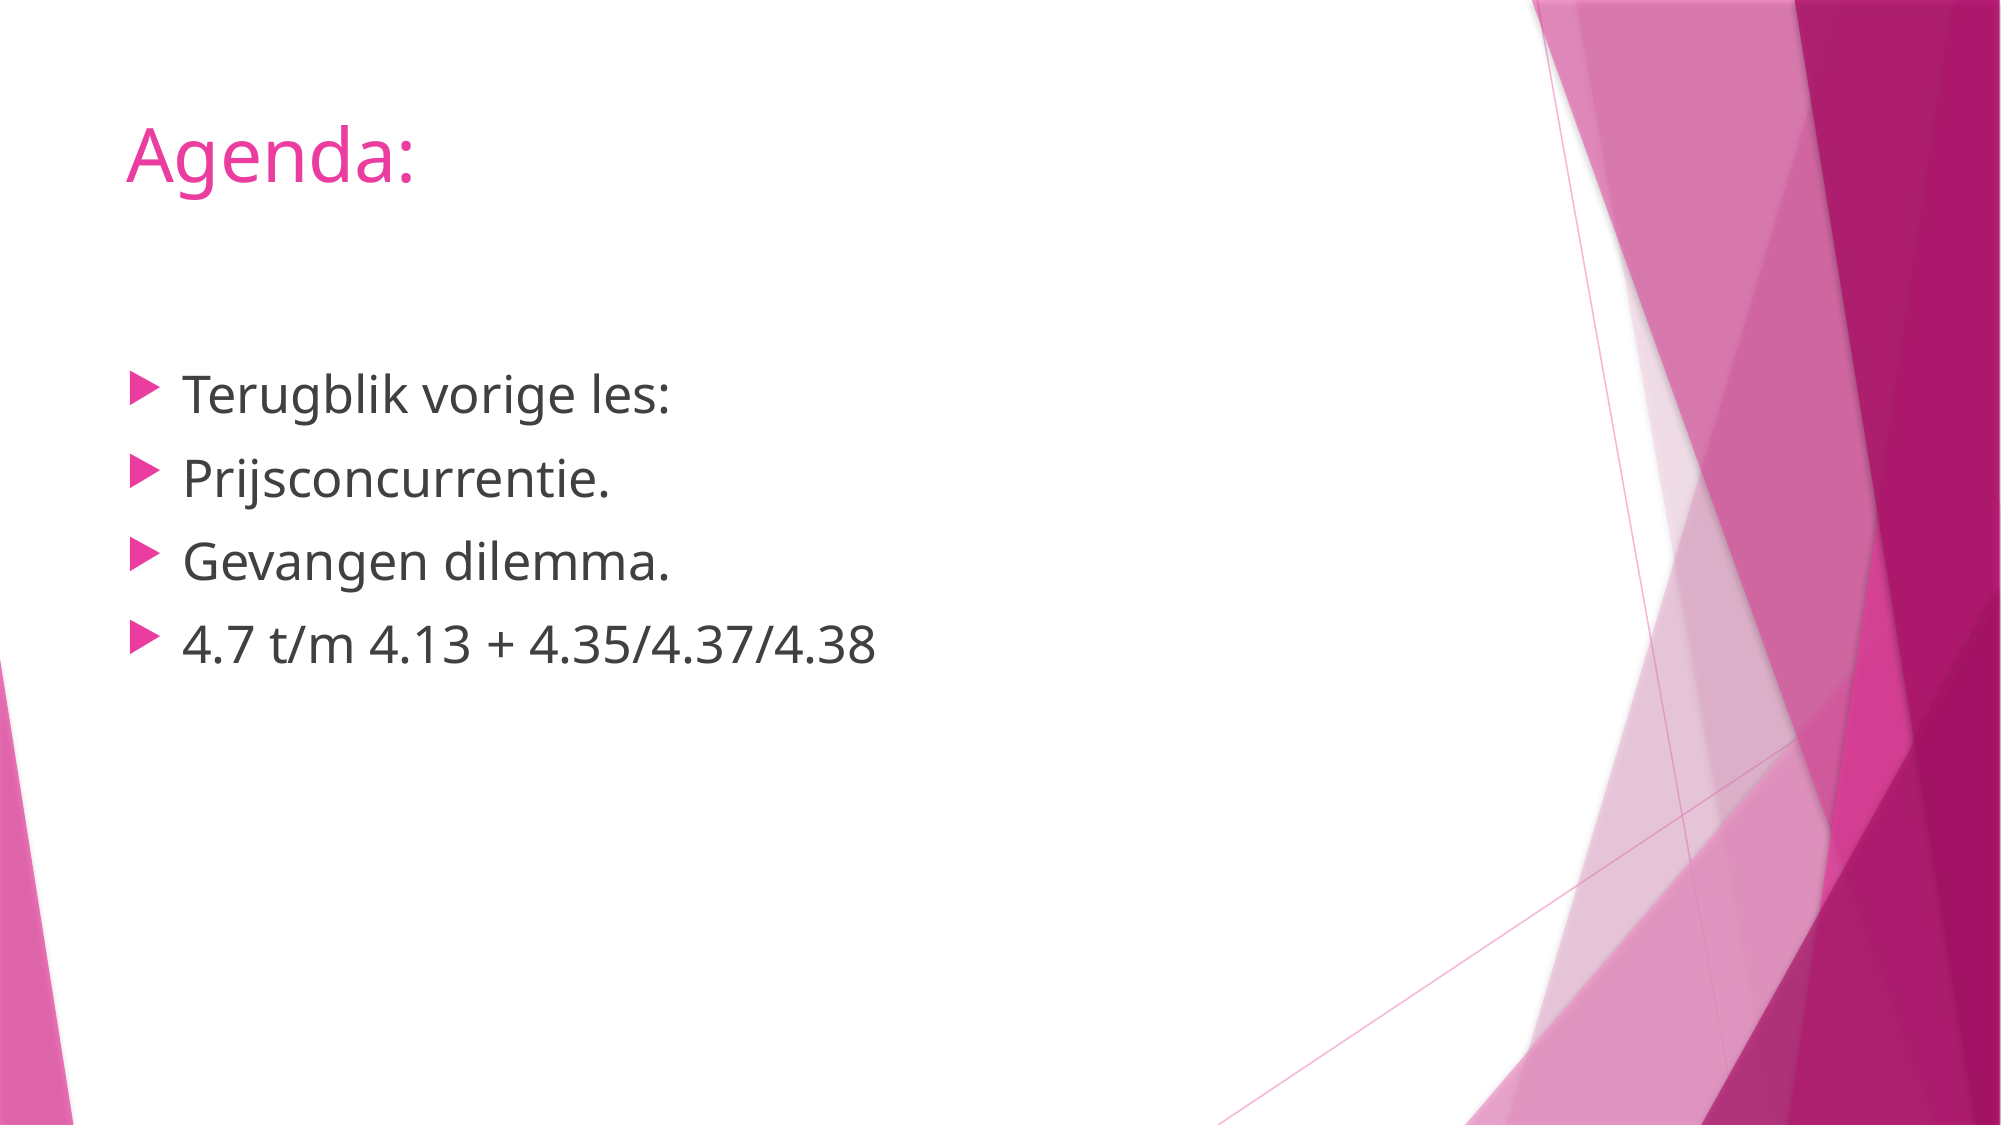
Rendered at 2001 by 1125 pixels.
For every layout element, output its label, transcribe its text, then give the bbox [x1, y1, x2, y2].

list Terugblik vorige les: Prijsconcurrentie. Gevangen dilemma. 4.7 t/m 4.13 + 4.35/4.37/4.38 [111, 354, 1522, 992]
title Agenda: [111, 99, 1522, 317]
